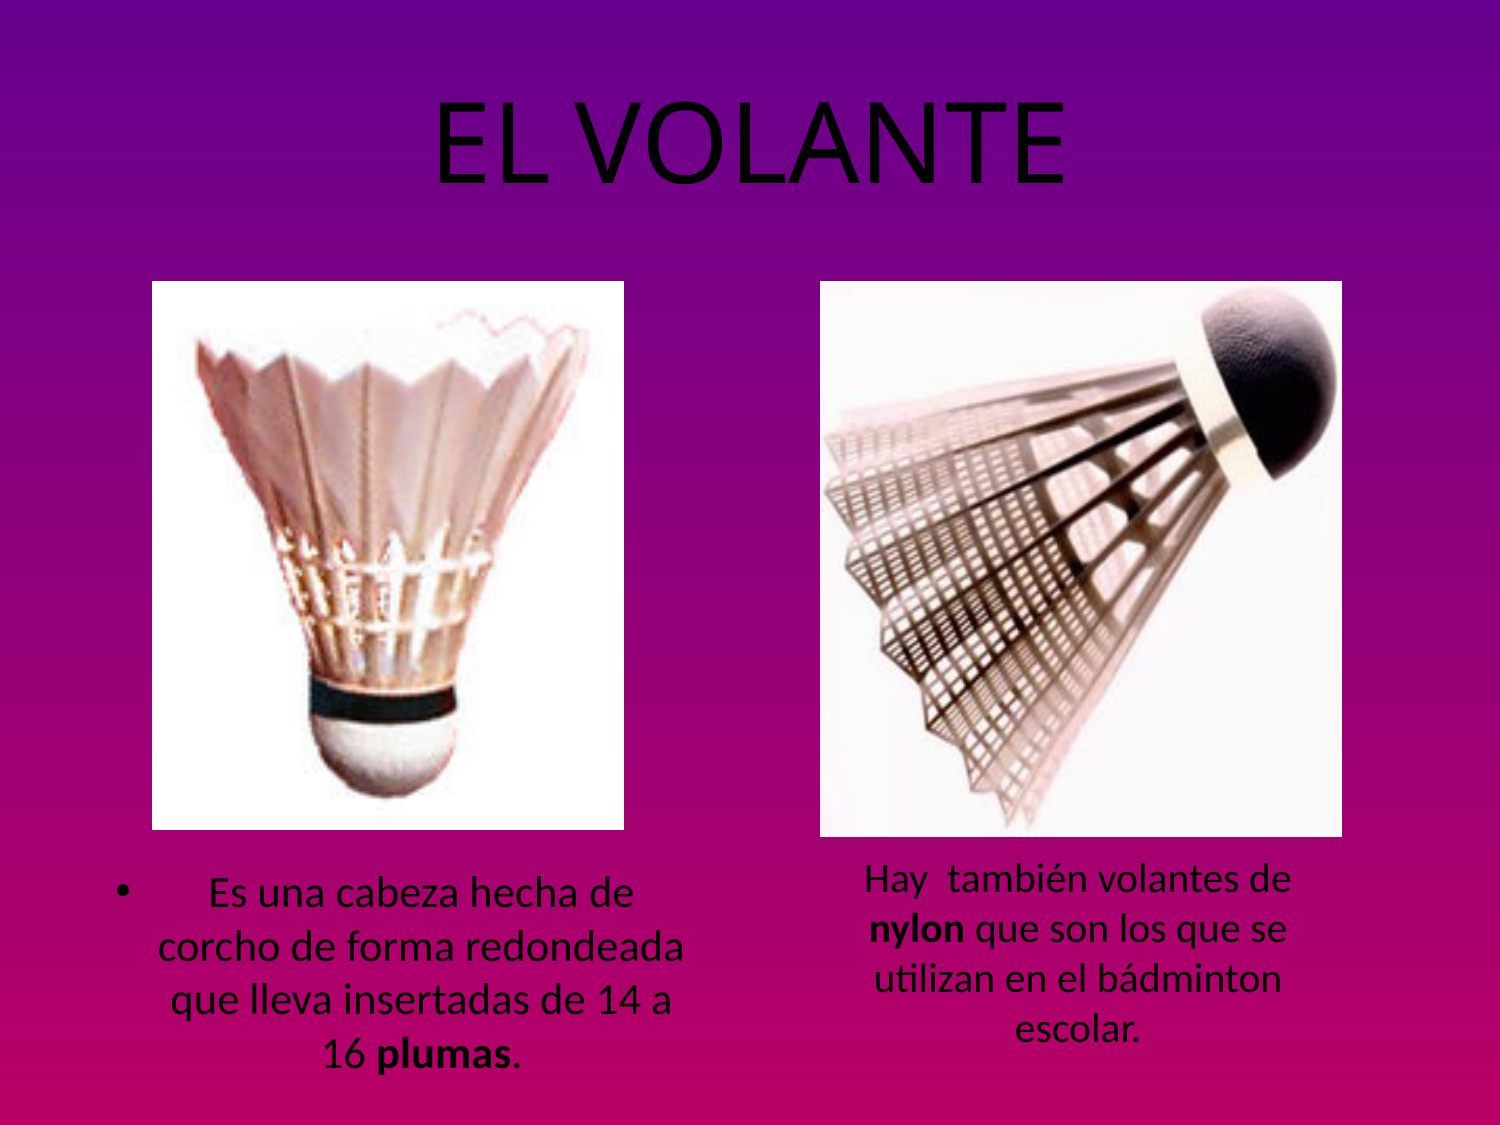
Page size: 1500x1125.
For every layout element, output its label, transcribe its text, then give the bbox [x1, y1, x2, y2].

title EL VOLANTE [75, 45, 1425, 233]
picture [820, 280, 1342, 837]
list Es una cabeza hecha de corcho de forma redondeada que lleva insertadas de 14 a 16 plumas. [75, 855, 715, 1090]
picture [152, 280, 625, 830]
text_box Hay también volantes de nylon que son los que se utilizan en el bádminton escolar. [796, 843, 1360, 1059]
